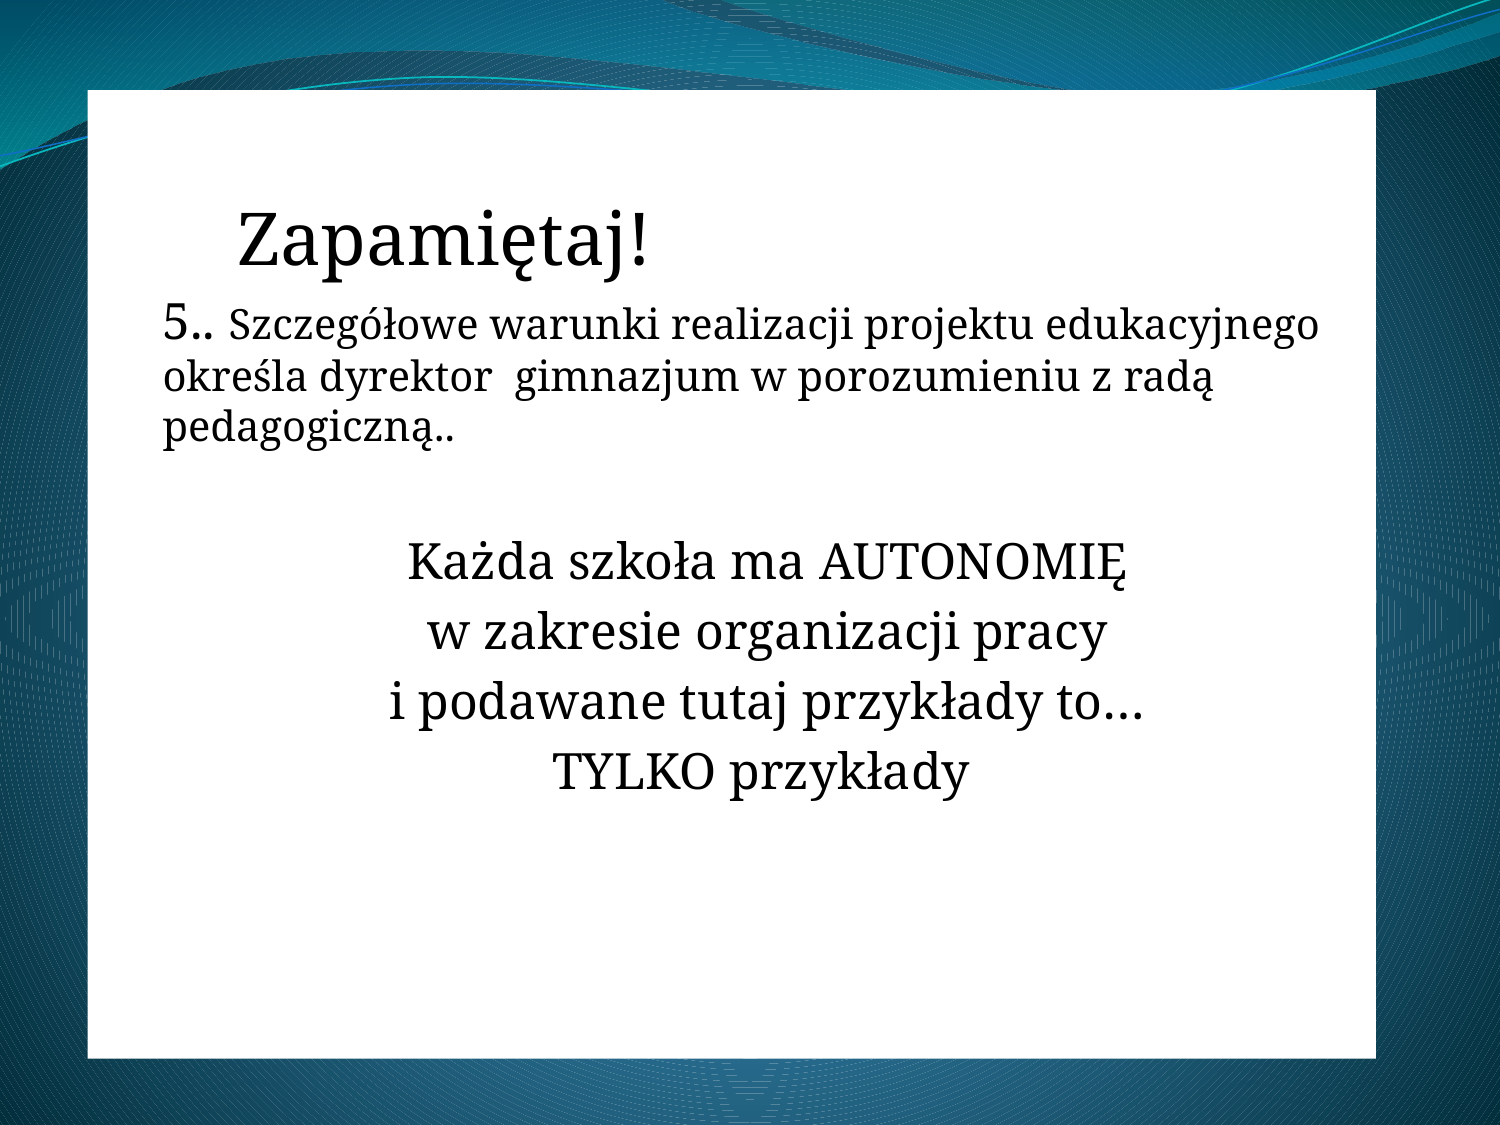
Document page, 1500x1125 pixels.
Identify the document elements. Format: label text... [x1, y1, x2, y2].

subtitle Zapamiętaj! 5.. Szczegółowe warunki realizacji projektu edukacyjnego określa dyrektor gimnazjum w porozumieniu z radą pedagogiczną.. Każda szkoła ma AUTONOMIĘ w zakresie organizacji pracy i podawane tutaj przykłady to… TYLKO przykłady [87, 89, 1377, 1059]
